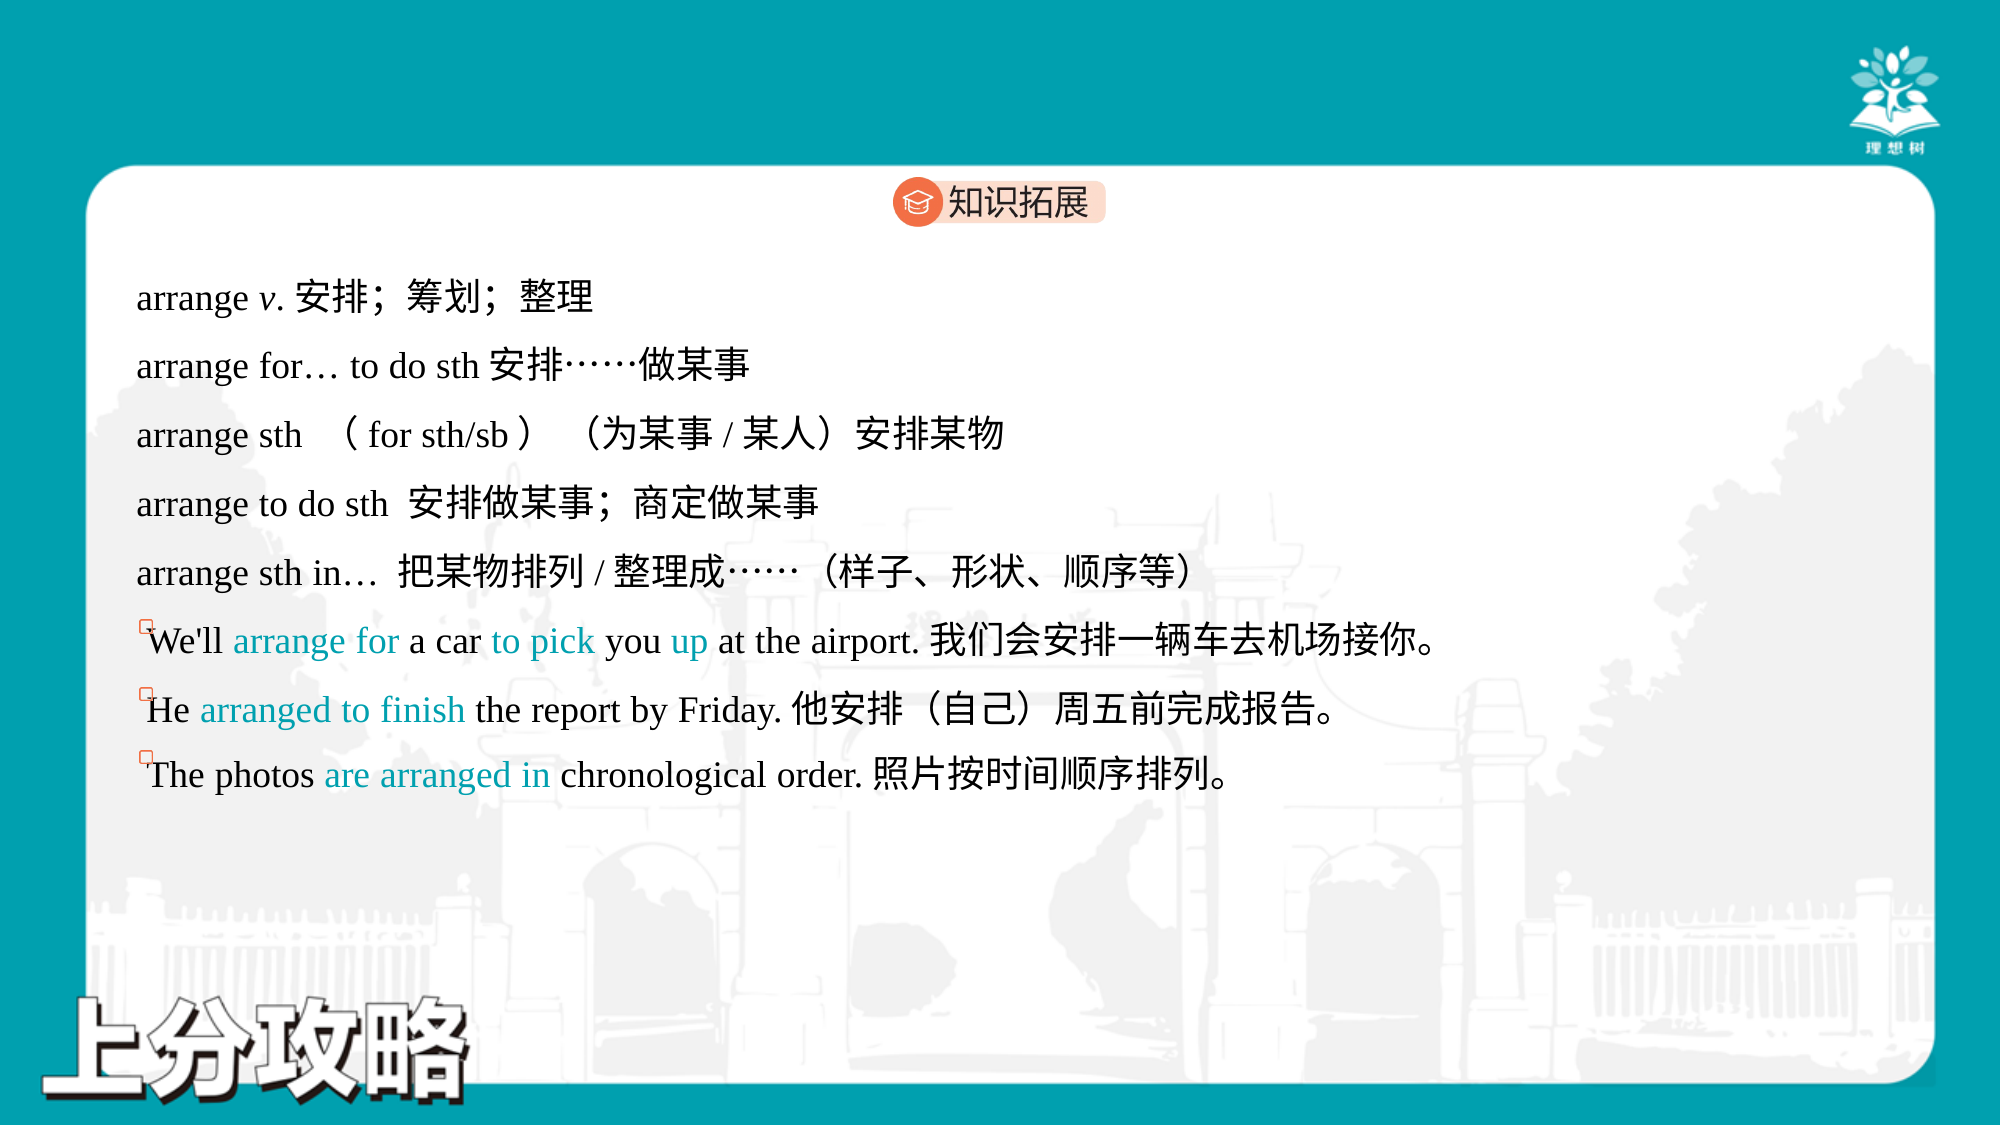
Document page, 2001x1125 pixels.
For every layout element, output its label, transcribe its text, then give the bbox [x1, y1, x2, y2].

text_box arrange v.安排；筹划；整理 arrange for… to do sth安排……做某事 arrange sth （for sth/sb） （为某事/某人）安排某物 arrange to do sth 安排做某事；商定做某事 arrange sth in… 把某物排列/整理成……（样子、形状、顺序等） We'll arrange for a car to pick you up at the airport.我们会安排一辆车去机场接你。 He arranged to finish the report by Friday.他安排（自己）周五前完成报告。 The photos are arranged in chronological order.照片按时间顺序排列。#115 [136, 249, 1865, 788]
picture [0, 0, 2000, 1125]
